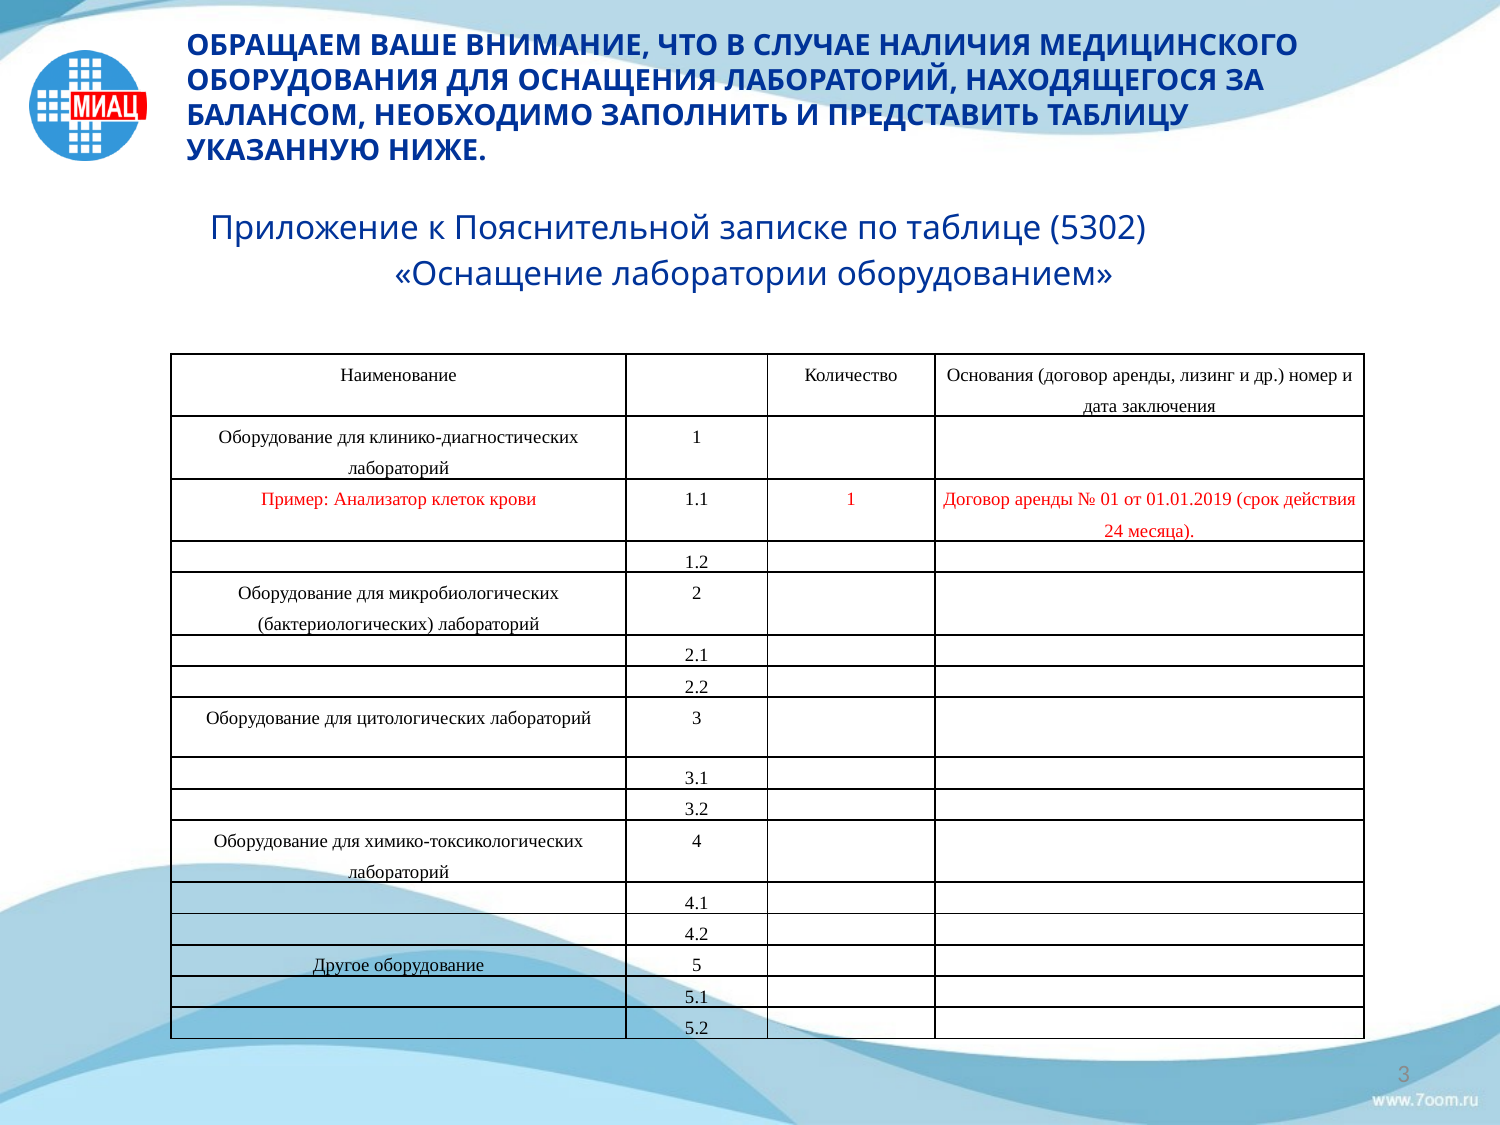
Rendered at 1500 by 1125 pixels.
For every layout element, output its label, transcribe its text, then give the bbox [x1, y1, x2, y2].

table_header [627, 355, 767, 415]
table_cell Оборудование для химико-токсикологических лабораторий [172, 821, 625, 881]
table_cell [768, 790, 934, 819]
table_cell 5.1 [627, 977, 767, 1006]
table_cell Другое оборудование [172, 946, 625, 975]
table_cell Оборудование для микробиологических (бактериологических) лабораторий [172, 573, 625, 634]
table_cell [768, 636, 934, 665]
table_header Наименование [172, 355, 625, 415]
table_cell [936, 698, 1363, 756]
table_cell [768, 1008, 934, 1038]
table_cell 3.2 [627, 790, 767, 819]
table_cell 2.2 [627, 667, 767, 696]
table_cell [172, 758, 625, 788]
table_cell [768, 946, 934, 975]
table_cell [936, 883, 1363, 913]
table_cell [768, 417, 934, 478]
table_cell 1 [768, 480, 934, 540]
table_cell [936, 758, 1363, 788]
table_cell [936, 542, 1363, 571]
table_cell [172, 883, 625, 913]
table_cell [172, 1008, 625, 1038]
table_cell 5 [627, 946, 767, 975]
table_cell Договор аренды № 01 от 01.01.2019 (срок действия 24 месяца). [936, 480, 1363, 540]
table_cell [768, 573, 934, 634]
table_cell [172, 790, 625, 819]
table_cell Оборудование для клинико-диагностических лабораторий [172, 417, 625, 478]
table_header Количество [768, 355, 934, 415]
picture [0, 0, 1500, 1125]
table_cell [172, 636, 625, 665]
table_cell 1 [627, 417, 767, 478]
title Обращаем Ваше внимание, что в случае наличия медицинского оборудования для оснащения лабораторий, находящегося за балансом, необходимо заполнить и представить таблицу указанную ниже. [171, 19, 1365, 157]
table_cell 4.2 [627, 914, 767, 944]
table_cell [768, 883, 934, 913]
list Приложение к Пояснительной записке по таблице (5302) «Оснащение лаборатории оборудованием» [194, 198, 1306, 313]
table_cell [768, 821, 934, 881]
table_cell [768, 914, 934, 944]
table_cell [172, 667, 625, 696]
table_cell [936, 636, 1363, 665]
table_cell 5.2 [627, 1008, 767, 1038]
table_cell [936, 821, 1363, 881]
table_cell 2.1 [627, 636, 767, 665]
table_header Основания (договор аренды, лизинг и др.) номер и дата заключения [936, 355, 1363, 415]
table_cell 1.1 [627, 480, 767, 540]
table_cell [936, 1008, 1363, 1038]
table_cell Пример: Анализатор клеток крови [172, 480, 625, 540]
table_cell 3 [627, 698, 767, 756]
table_cell Оборудование для цитологических лабораторий [172, 698, 625, 756]
table_cell 3.1 [627, 758, 767, 788]
table_cell [172, 977, 625, 1006]
table_cell [936, 417, 1363, 478]
table_cell [936, 977, 1363, 1006]
table_cell [936, 667, 1363, 696]
table_cell [768, 542, 934, 571]
table_cell 1.2 [627, 542, 767, 571]
table_cell 2 [627, 573, 767, 634]
table_cell 4 [627, 821, 767, 881]
table_cell [936, 790, 1363, 819]
table_cell [936, 946, 1363, 975]
table_cell [768, 698, 934, 756]
table_cell [172, 914, 625, 944]
table_cell [172, 542, 625, 571]
table_cell [936, 573, 1363, 634]
table_cell [936, 914, 1363, 944]
table_cell [768, 977, 934, 1006]
table_cell [768, 758, 934, 788]
table_cell [768, 667, 934, 696]
slide_number 3 [1074, 1042, 1425, 1103]
table_cell 4.1 [627, 883, 767, 913]
